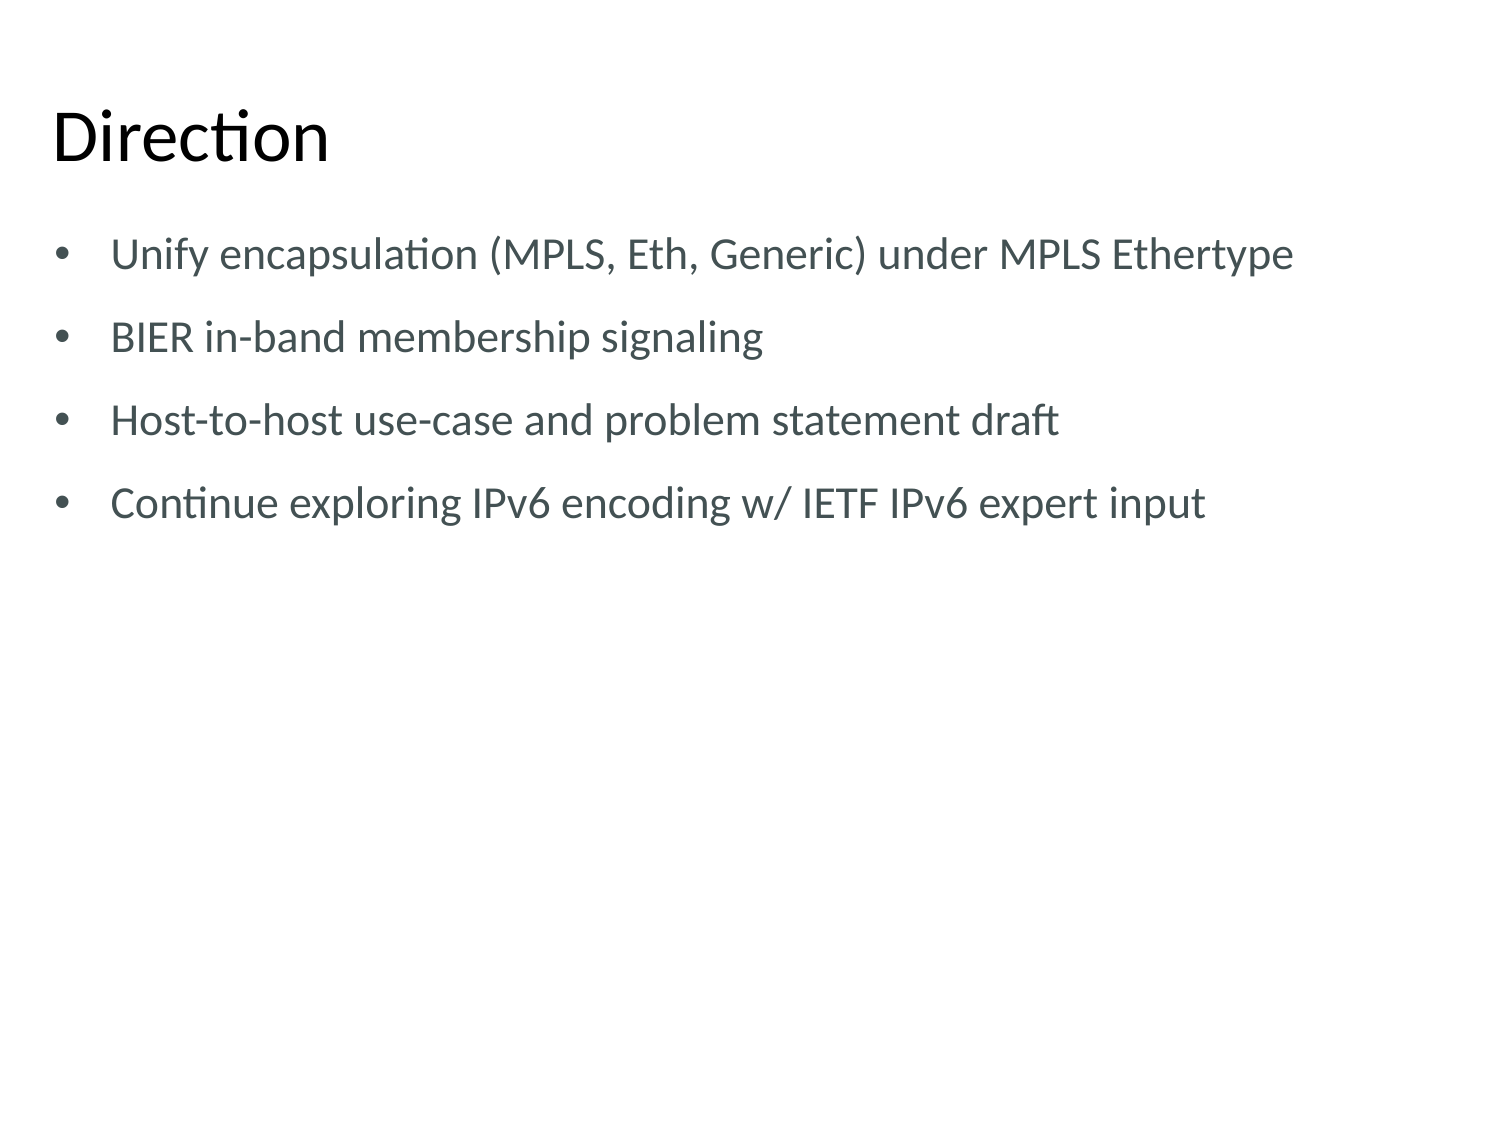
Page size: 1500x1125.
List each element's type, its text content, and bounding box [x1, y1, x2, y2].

list Unify encapsulation (MPLS, Eth, Generic) under MPLS Ethertype BIER in-band membership signaling Host-to-host use-case and problem statement draft Continue exploring IPv6 encoding w/ IETF IPv6 expert input [39, 220, 1447, 1035]
title Direction [37, 70, 1447, 209]
